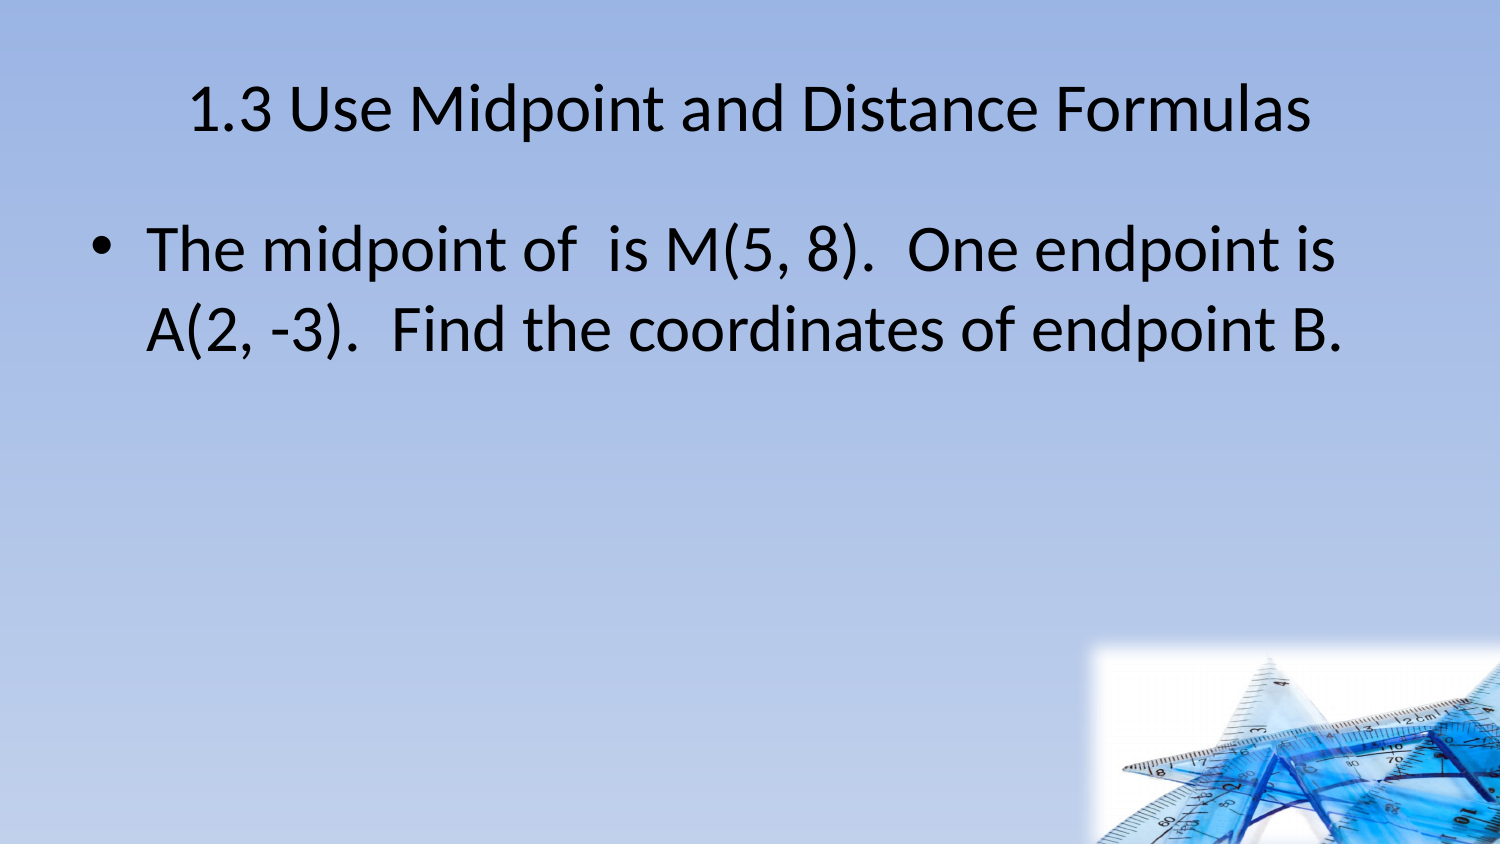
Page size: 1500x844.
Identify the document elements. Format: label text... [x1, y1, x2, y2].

picture [1103, 656, 1500, 838]
title 1.3 Use Midpoint and Distance Formulas [75, 33, 1425, 175]
